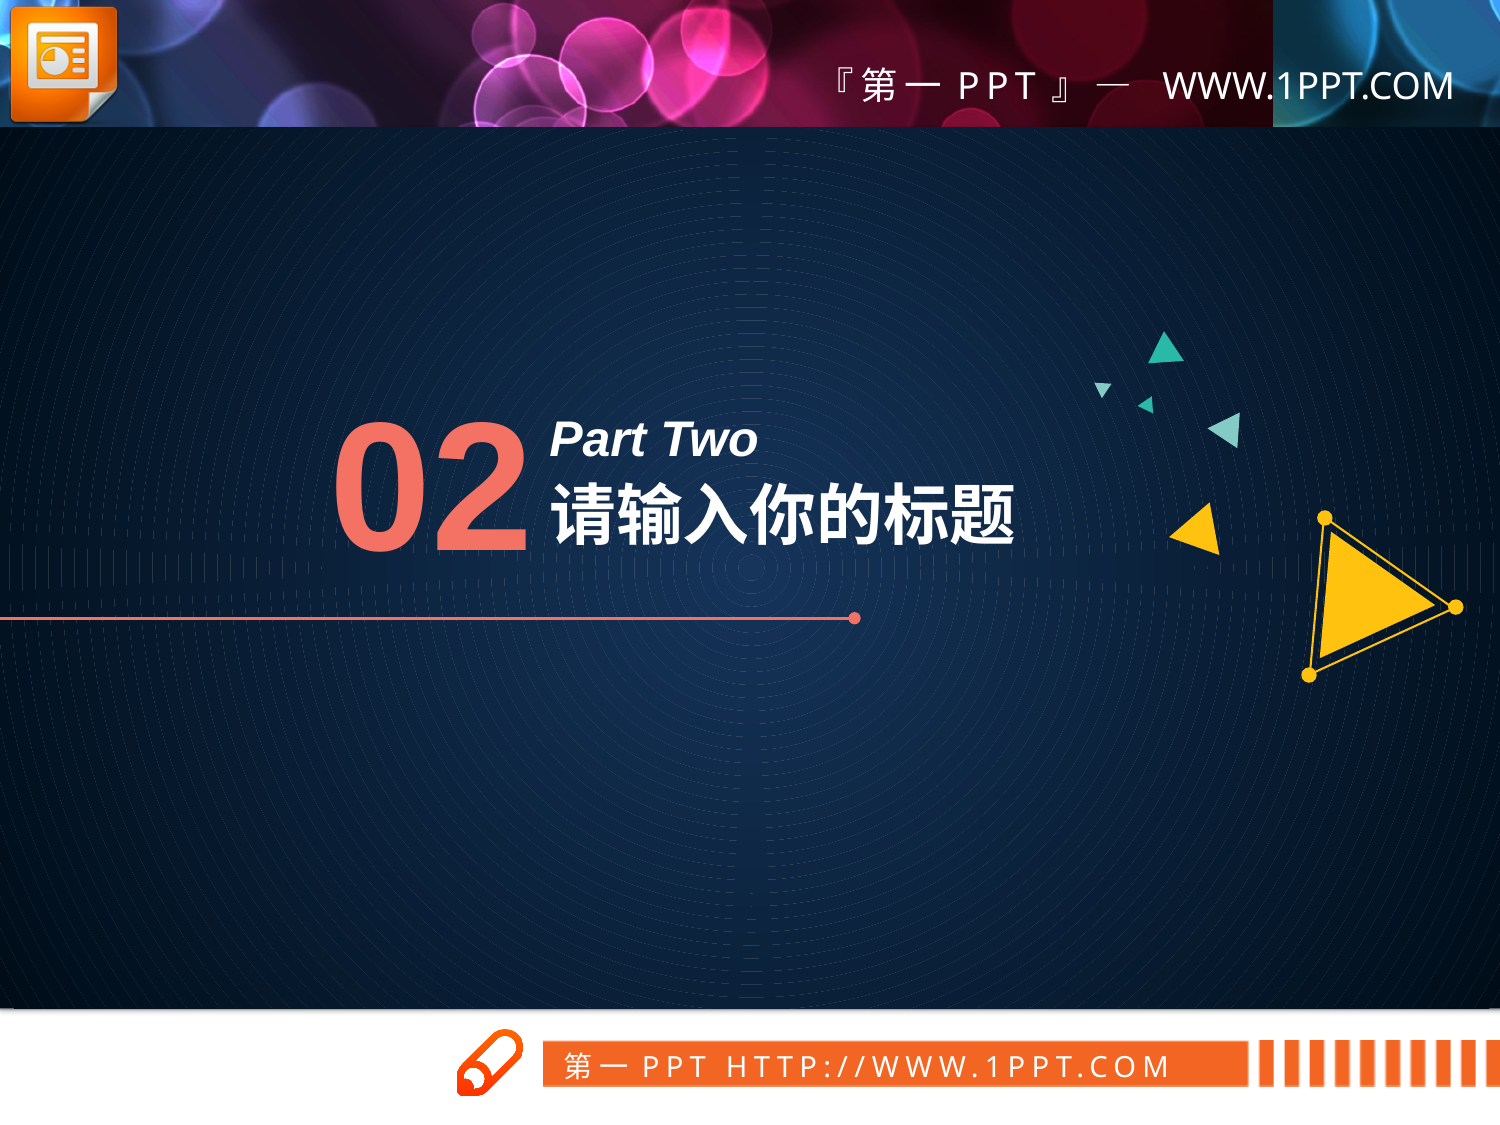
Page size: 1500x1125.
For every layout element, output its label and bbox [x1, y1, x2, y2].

picture [0, 0, 1500, 127]
text_box [0, 366, 1483, 664]
picture [543, 1040, 1500, 1087]
